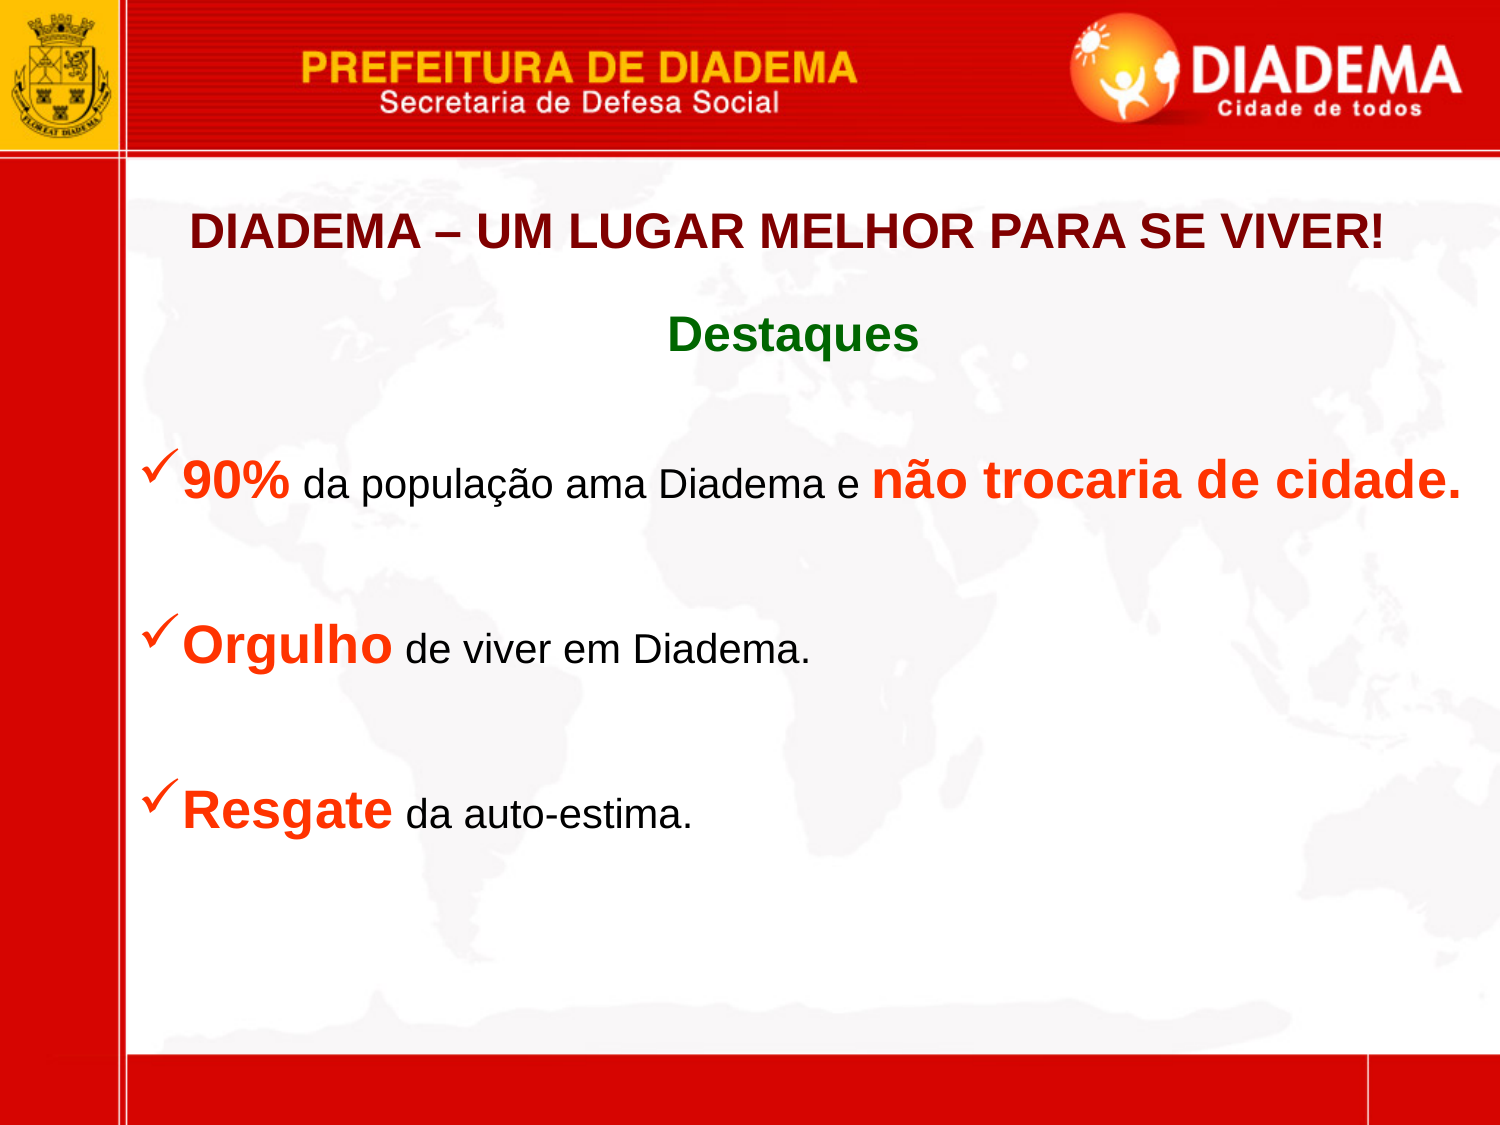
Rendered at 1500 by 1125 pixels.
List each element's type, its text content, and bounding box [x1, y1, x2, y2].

picture [0, 0, 1500, 1125]
text_box Destaques [358, 293, 1230, 369]
text_box DIADEMA – UM LUGAR MELHOR PARA SE VIVER! [174, 191, 1461, 267]
text_box 90% da população ama Diadema e não trocaria de cidade. Orgulho de viver em Diadema. Resgate da auto-estima. [122, 437, 1500, 848]
